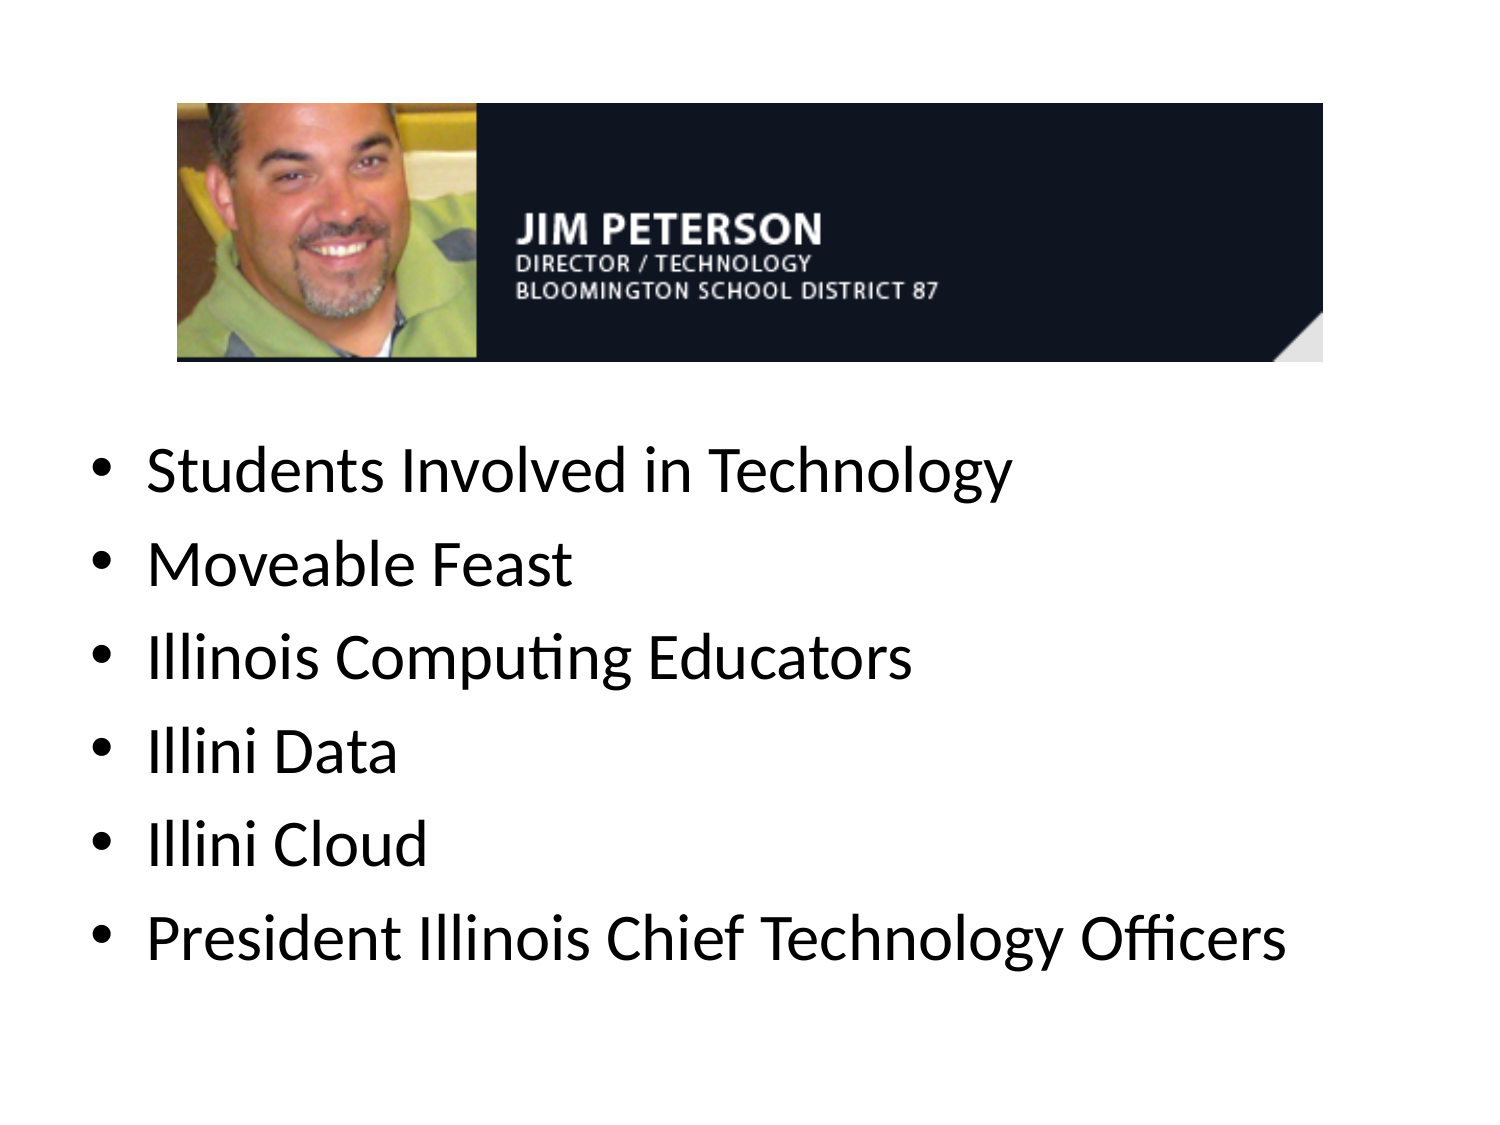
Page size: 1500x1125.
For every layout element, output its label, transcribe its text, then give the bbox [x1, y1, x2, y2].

list Students Involved in Technology Moveable Feast Illinois Computing Educators Illini Data Illini Cloud President Illinois Chief Technology Officers [75, 418, 1425, 1015]
picture [176, 103, 1324, 362]
title Jim Peterson [75, 45, 1425, 233]
